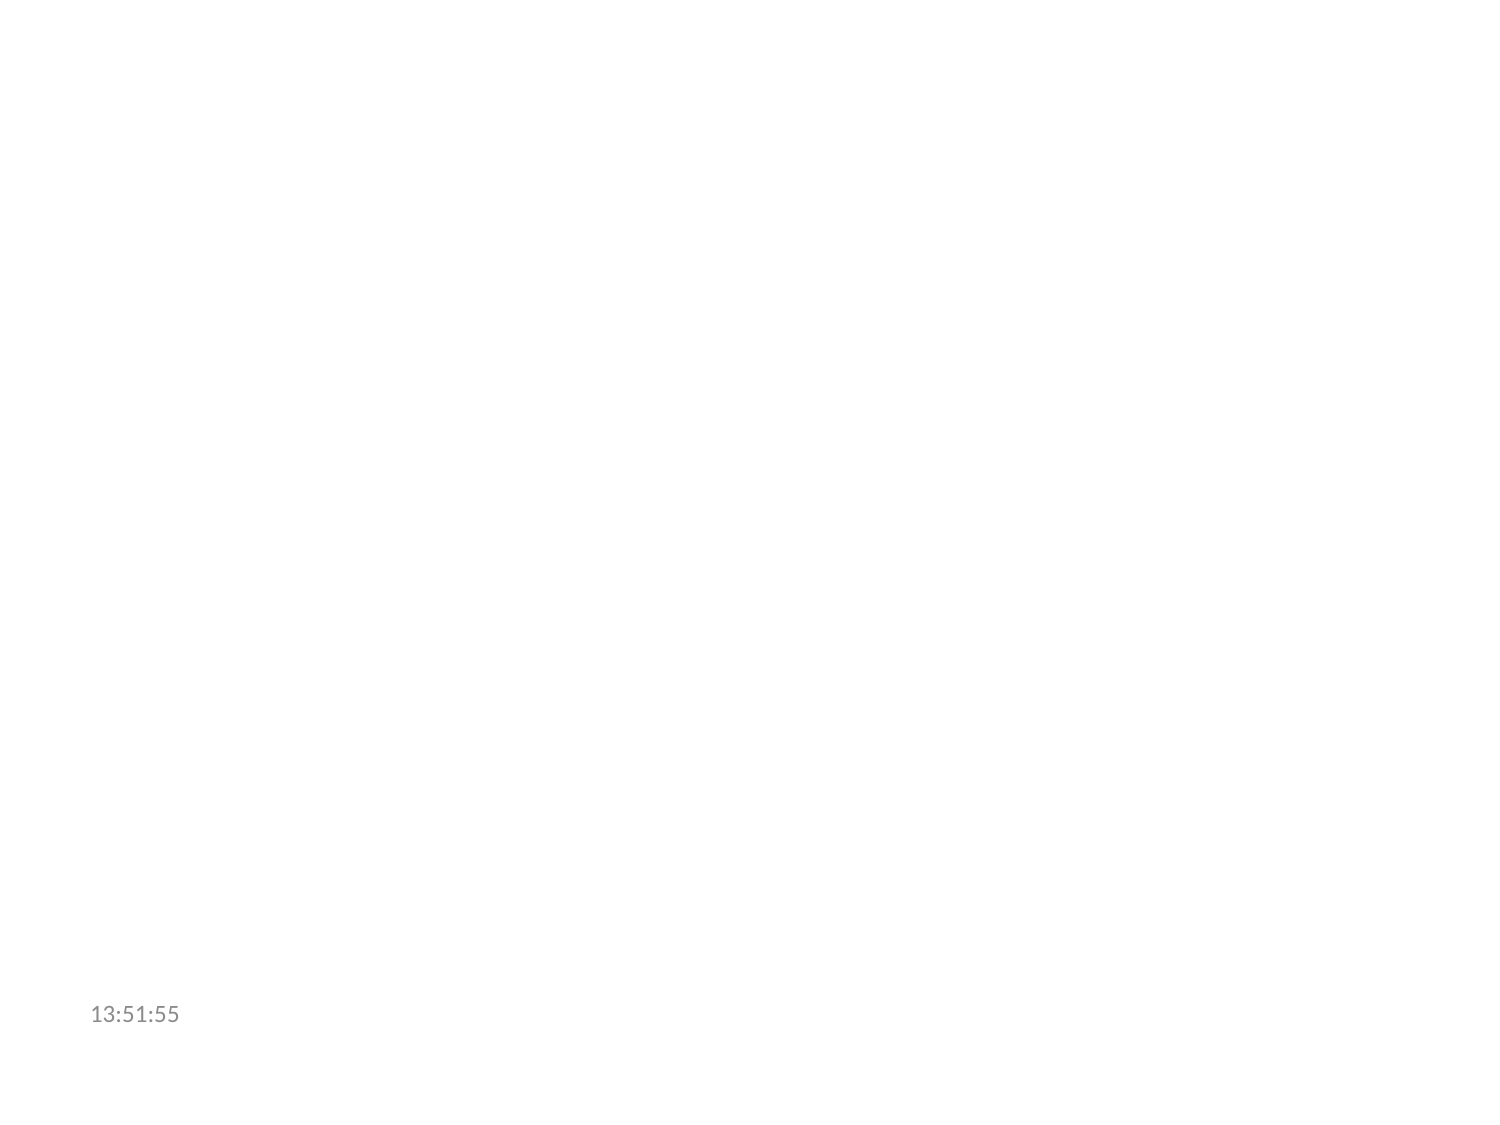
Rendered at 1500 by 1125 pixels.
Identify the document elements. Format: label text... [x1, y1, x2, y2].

text_box 15:35:09 [75, 982, 425, 1043]
